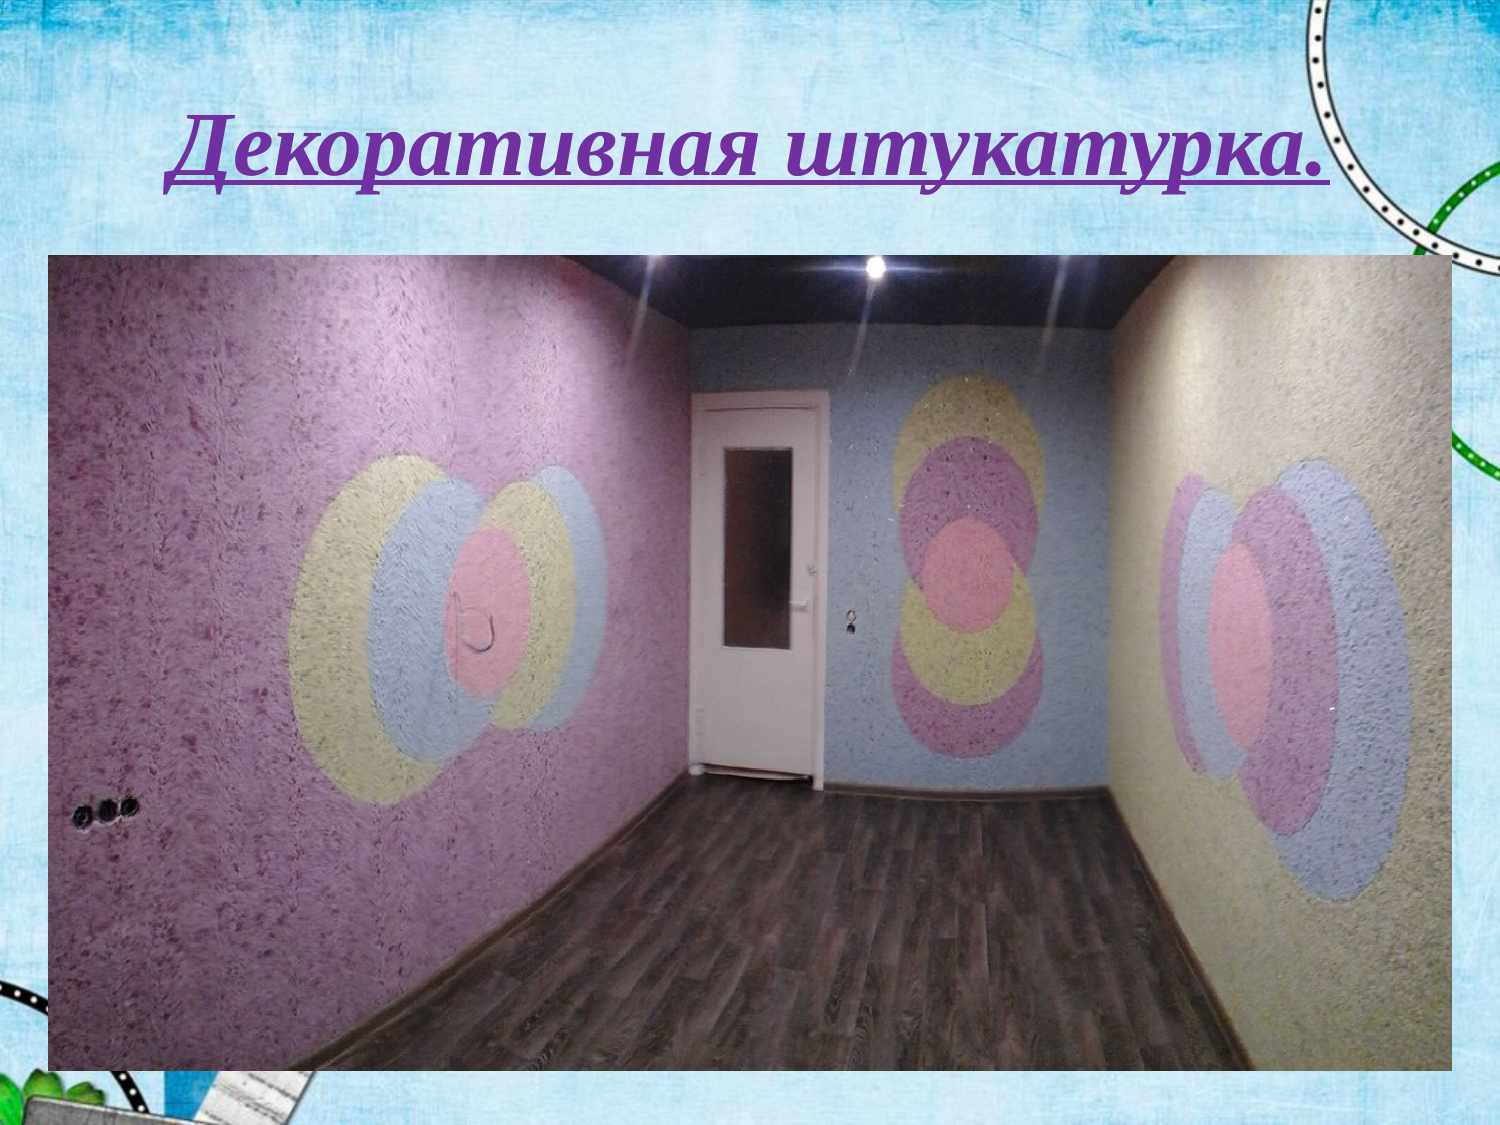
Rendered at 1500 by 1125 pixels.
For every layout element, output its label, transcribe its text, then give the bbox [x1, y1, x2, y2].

title Декоративная штукатурка. [75, 45, 1425, 233]
picture [0, 0, 1500, 1125]
